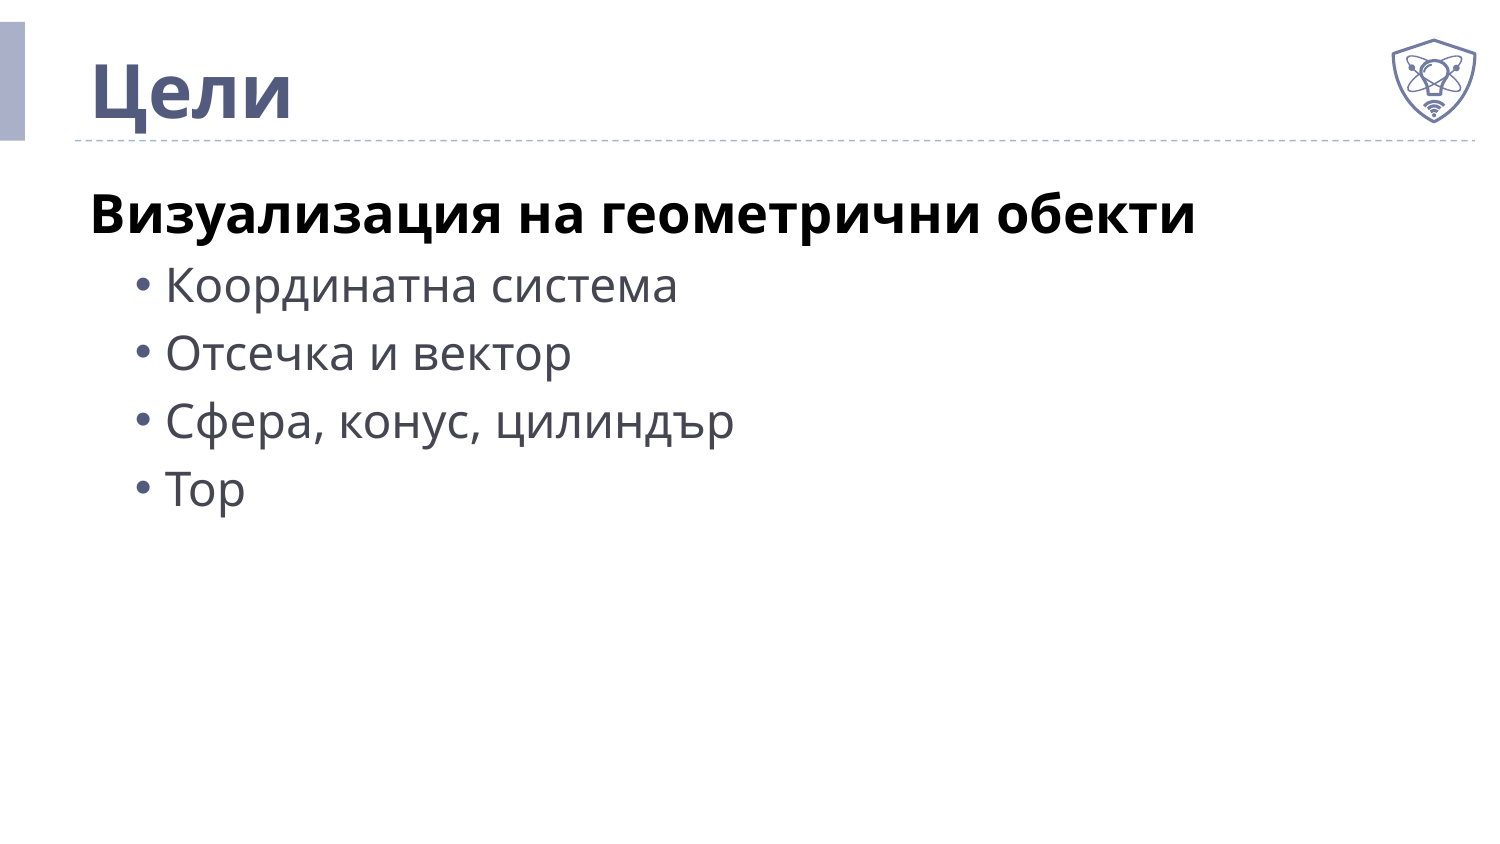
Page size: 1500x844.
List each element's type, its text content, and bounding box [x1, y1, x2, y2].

title Цели [75, 18, 1475, 141]
list Визуализация на геометрични обекти Координатна система Отсечка и вектор Сфера, конус, цилиндър Тор [75, 171, 1475, 835]
